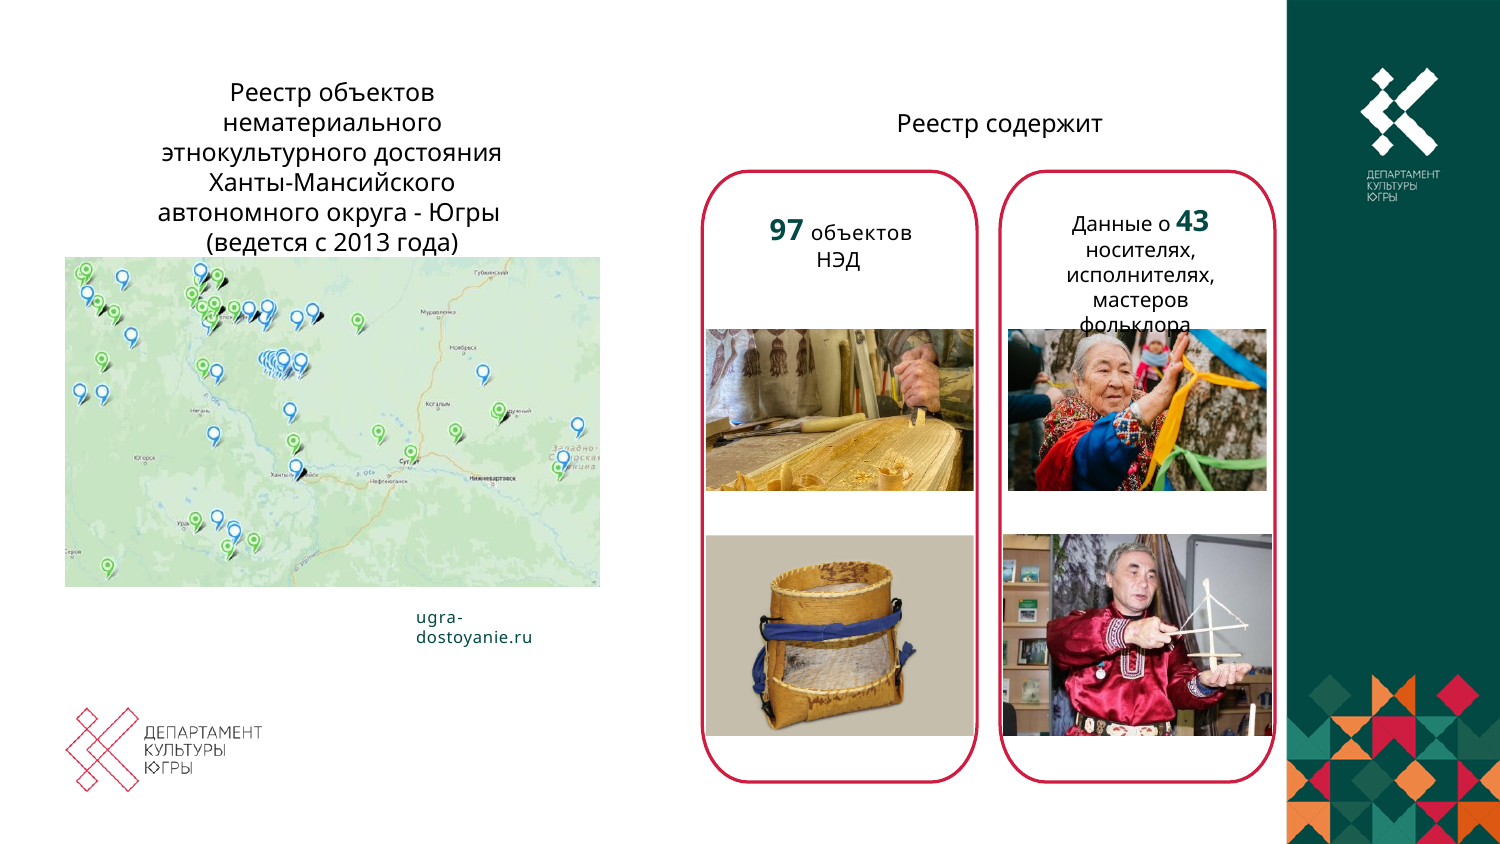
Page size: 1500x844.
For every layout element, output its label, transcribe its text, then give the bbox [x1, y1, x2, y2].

picture [1208, 329, 1267, 372]
text_box [704, 742, 975, 783]
text_box [702, 490, 978, 541]
picture [1003, 534, 1272, 736]
text_box [1002, 742, 1273, 783]
text_box Реестр объектов нематериального этнокультурного достояния Ханты-Мансийского автономного округа - Югры (ведется с 2013 года) [117, 69, 548, 255]
text_box Данные о 43 носителях, исполнителях, мастеров фольклора [1024, 194, 1257, 327]
picture [705, 534, 974, 736]
picture [64, 257, 600, 587]
text_box Реестр содержит [785, 99, 1215, 145]
picture [1007, 329, 1267, 491]
picture [64, 707, 262, 792]
text_box [702, 171, 978, 336]
text_box ugra-dostoyanie.ru [413, 604, 578, 647]
text_box [999, 171, 1275, 537]
picture [705, 329, 974, 491]
picture [1286, 0, 1500, 844]
